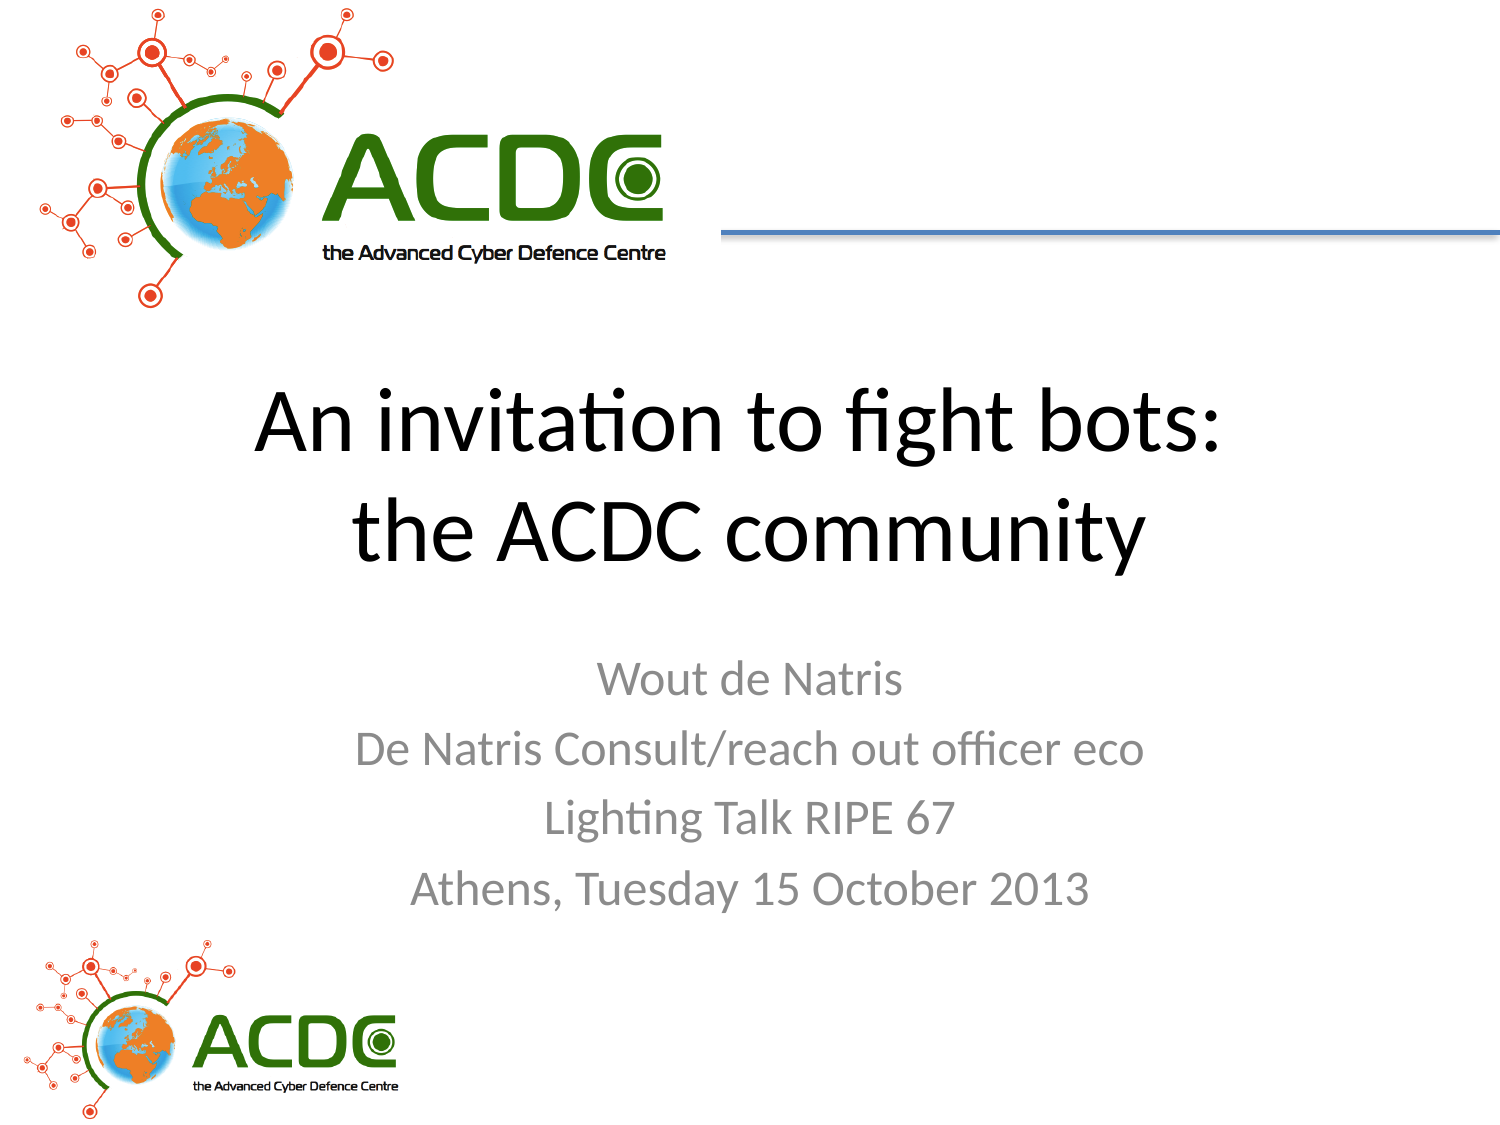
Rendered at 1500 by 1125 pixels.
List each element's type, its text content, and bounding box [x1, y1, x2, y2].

picture [0, 0, 721, 318]
subtitle Wout de Natris De Natris Consult/reach out officer eco Lighting Talk RIPE 67 Athens, Tuesday 15 October 2013 [225, 637, 1275, 925]
title An invitation to fight bots: the ACDC community [112, 349, 1388, 591]
picture [0, 934, 431, 1125]
